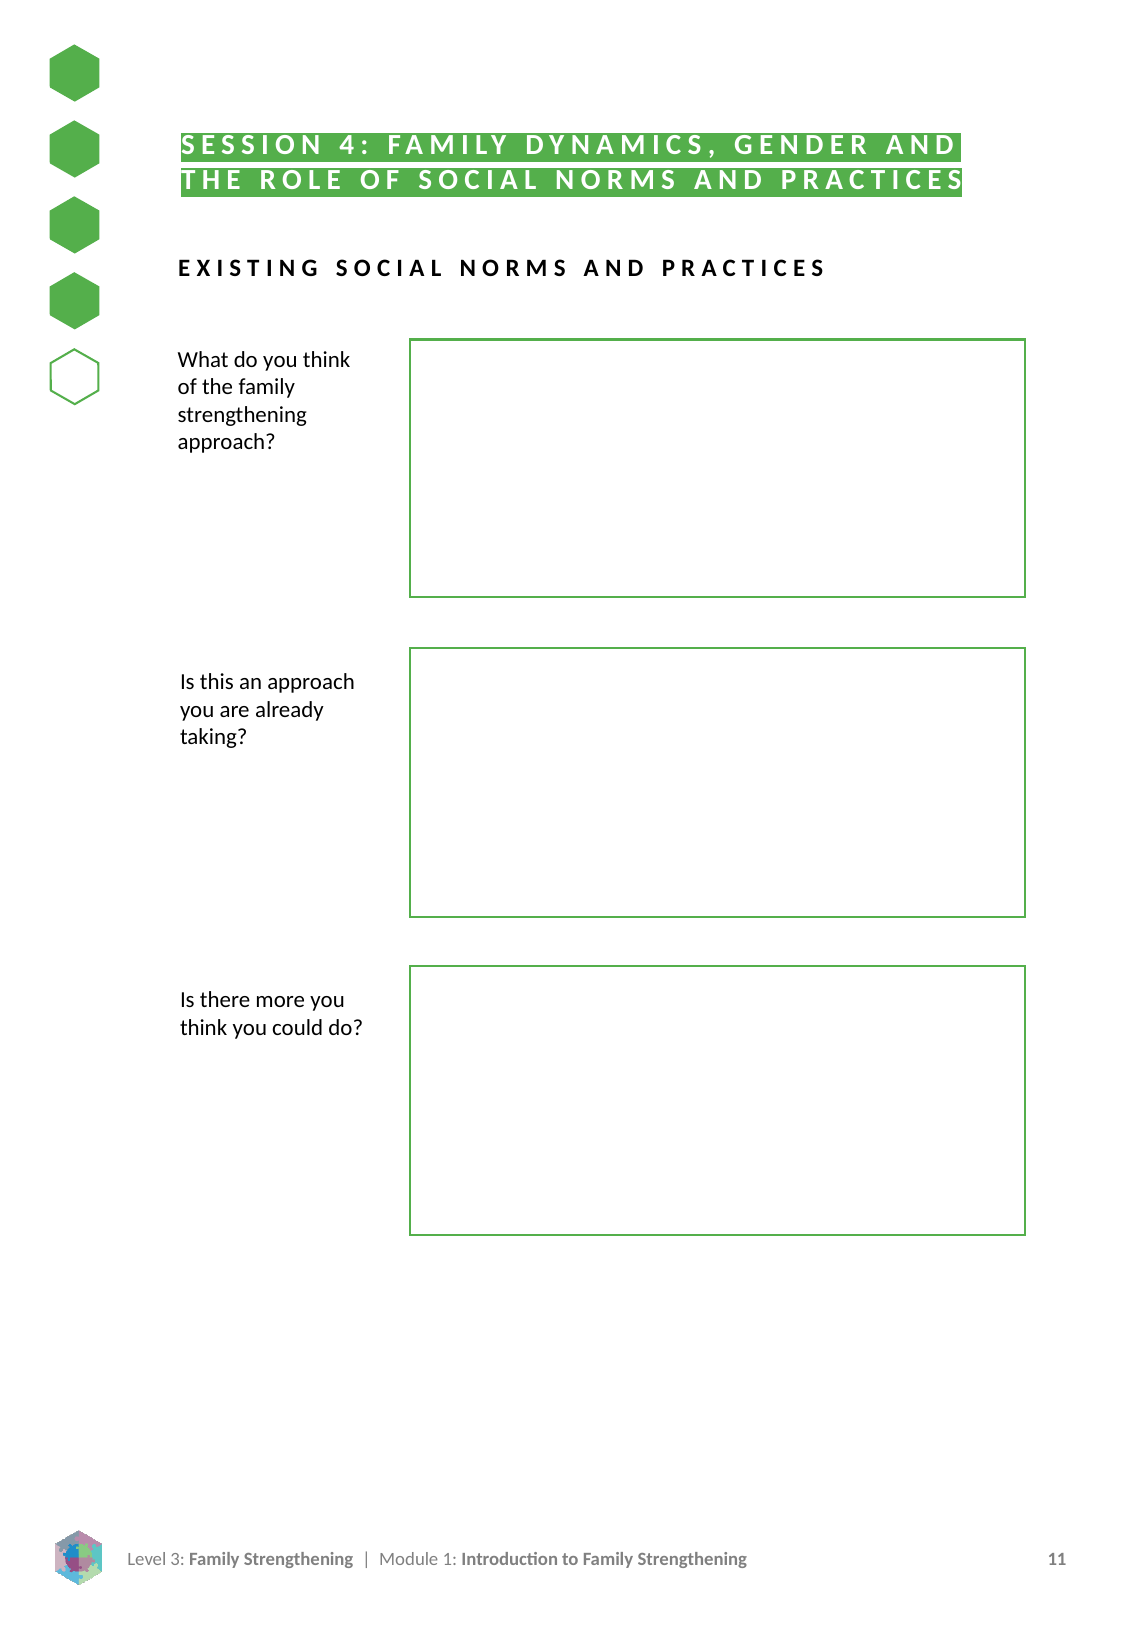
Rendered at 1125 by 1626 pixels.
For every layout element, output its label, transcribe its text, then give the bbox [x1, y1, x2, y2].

text_box [49, 196, 100, 254]
text_box Is there more you think you could do? [165, 969, 381, 1055]
text_box What do you think of the family strengthening approach? [162, 329, 380, 469]
text_box EXISTING SOCIAL NORMS AND PRACTICES [163, 243, 1027, 289]
text_box [409, 647, 1026, 918]
picture [55, 1530, 102, 1585]
text_box [49, 272, 100, 330]
text_box [49, 348, 100, 406]
text_box [409, 338, 1026, 598]
text_box Is this an approach you are already taking? [165, 652, 381, 764]
text_box [409, 965, 1026, 1236]
text_box [49, 44, 100, 102]
text_box [49, 120, 100, 178]
text_box SESSION 4: FAMILY DYNAMICS, GENDER AND THE ROLE OF SOCIAL NORMS AND PRACTICES [166, 117, 1024, 203]
